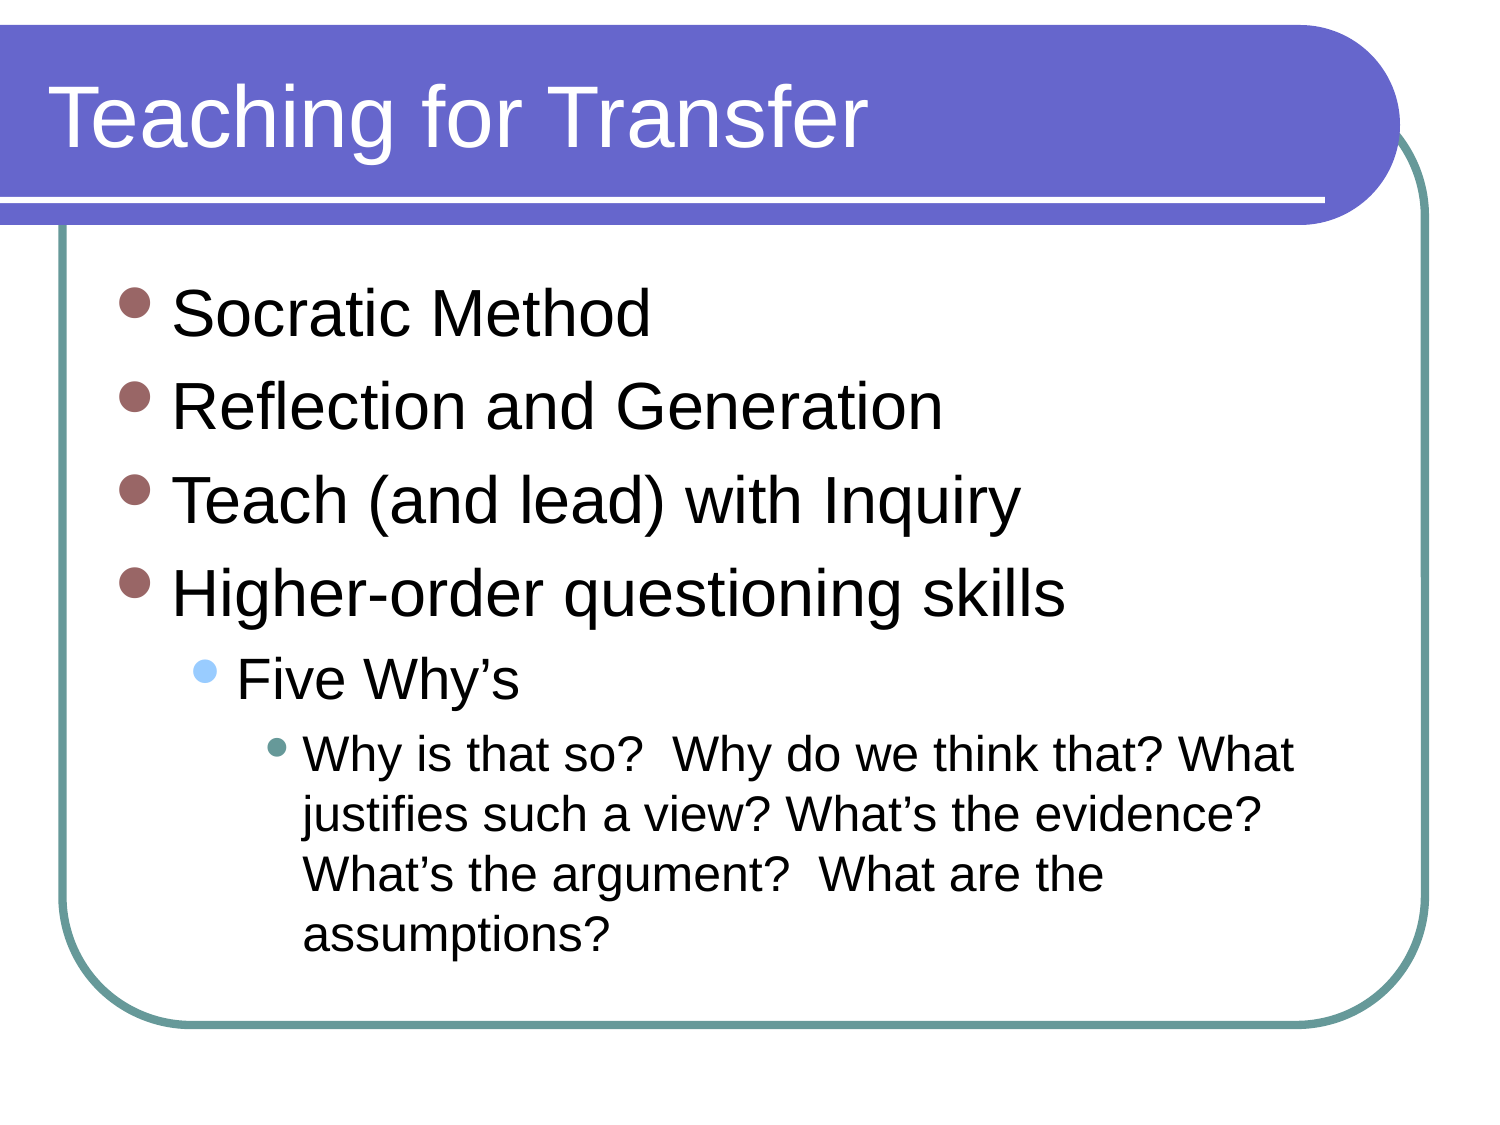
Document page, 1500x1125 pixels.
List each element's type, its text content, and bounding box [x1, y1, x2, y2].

title Teaching for Transfer [31, 37, 1348, 188]
list Socratic Method Reflection and Generation Teach (and lead) with Inquiry Higher-order questioning skills Five Why’s Why is that so? Why do we think that? What justifies such a view? What’s the evidence? What’s the argument? What are the assumptions? [99, 262, 1401, 988]
